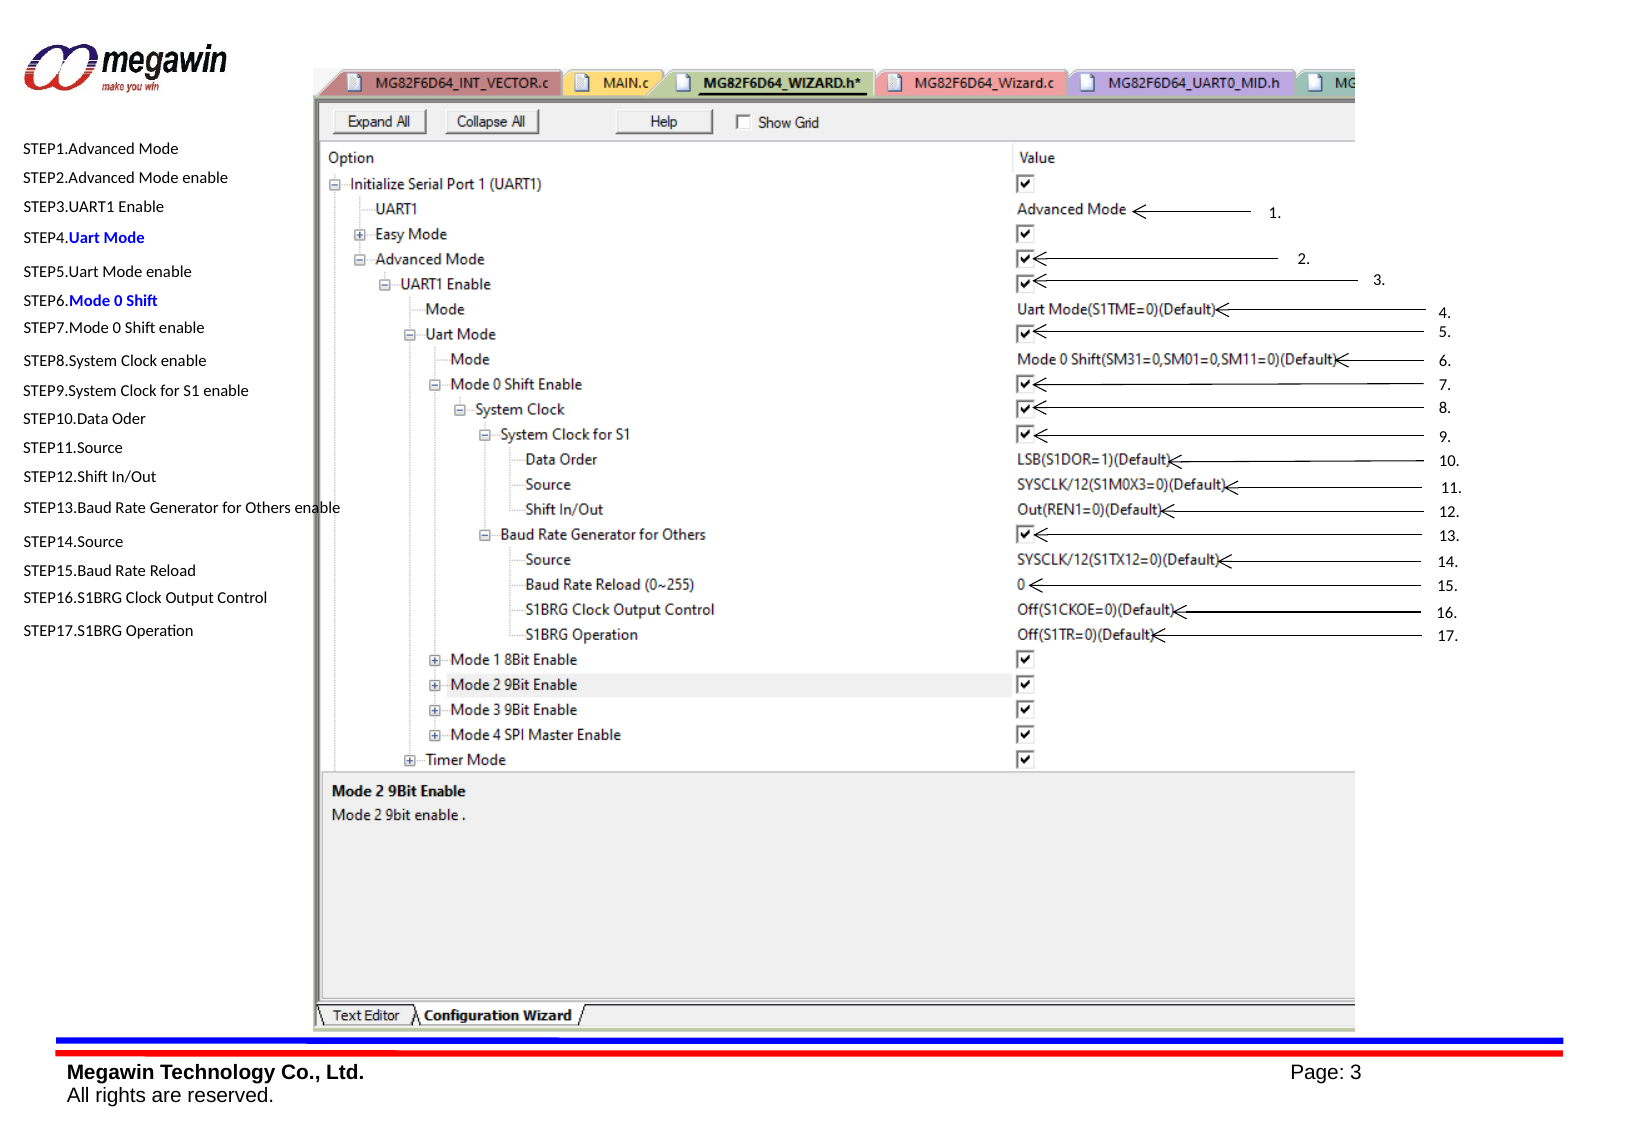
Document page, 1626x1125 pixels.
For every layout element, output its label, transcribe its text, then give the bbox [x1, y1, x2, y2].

text_box STEP7.Mode 0 Shift enable [8, 309, 308, 345]
text_box STEP1.Advanced Mode [8, 130, 296, 159]
text_box 4. [1423, 294, 1489, 330]
text_box 15. [1422, 567, 1478, 594]
picture [19, 37, 231, 97]
text_box STEP17.S1BRG Operation [8, 612, 261, 648]
text_box 6. [1424, 342, 1490, 366]
text_box 14. [1422, 543, 1488, 579]
text_box STEP12.Shift In/Out [8, 458, 194, 489]
text_box 12. [1423, 493, 1490, 517]
text_box STEP10.Data Oder [8, 400, 296, 429]
text_box 11. [1426, 470, 1492, 505]
text_box STEP14.Source [8, 525, 222, 552]
text_box STEP6.Mode 0 Shift [8, 282, 194, 309]
text_box 7. [1423, 366, 1490, 389]
text_box 5. [1423, 330, 1489, 348]
text_box STEP16.S1BRG Clock Output Control [8, 579, 308, 615]
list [313, 68, 1355, 1033]
text_box 17. [1422, 617, 1488, 653]
text_box 16. [1421, 594, 1487, 629]
text_box 10. [1423, 442, 1490, 478]
text_box STEP15.Baud Rate Reload [8, 552, 235, 579]
text_box 3. [1358, 261, 1424, 297]
text_box STEP3.UART1 Enable [8, 188, 194, 223]
text_box STEP11.Source [8, 429, 313, 465]
text_box STEP9.System Clock for S1 enable [8, 372, 289, 400]
text_box 9. [1423, 425, 1490, 442]
text_box STEP8.System Clock enable [8, 342, 261, 372]
text_box 8. [1423, 389, 1490, 425]
text_box 13. [1423, 517, 1490, 552]
text_box STEP2.Advanced Mode enable [8, 159, 313, 195]
text_box STEP4.Uart Mode [8, 219, 172, 255]
text_box STEP13.Baud Rate Generator for Others enable [8, 489, 313, 525]
text_box STEP5.Uart Mode enable [8, 253, 222, 289]
